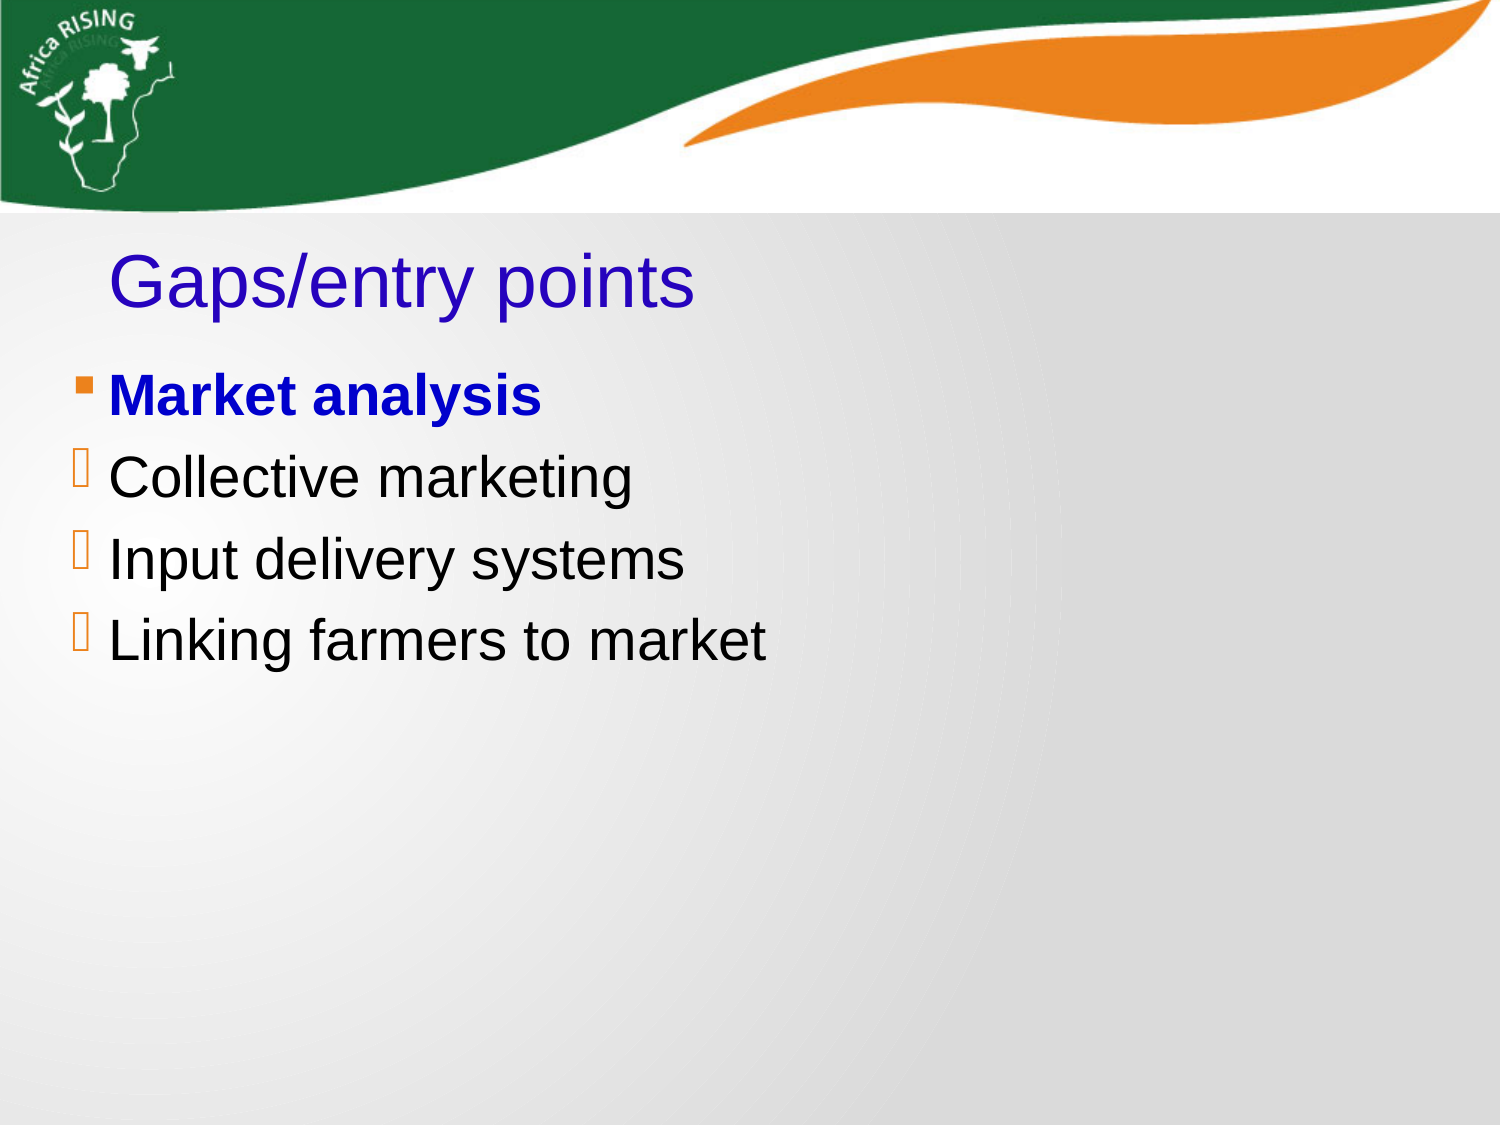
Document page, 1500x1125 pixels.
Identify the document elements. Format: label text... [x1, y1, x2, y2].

list Gaps/entry points [75, 224, 1213, 325]
list Market analysis Collective marketing Input delivery systems Linking farmers to market [37, 350, 1463, 1088]
picture [0, 0, 1500, 213]
